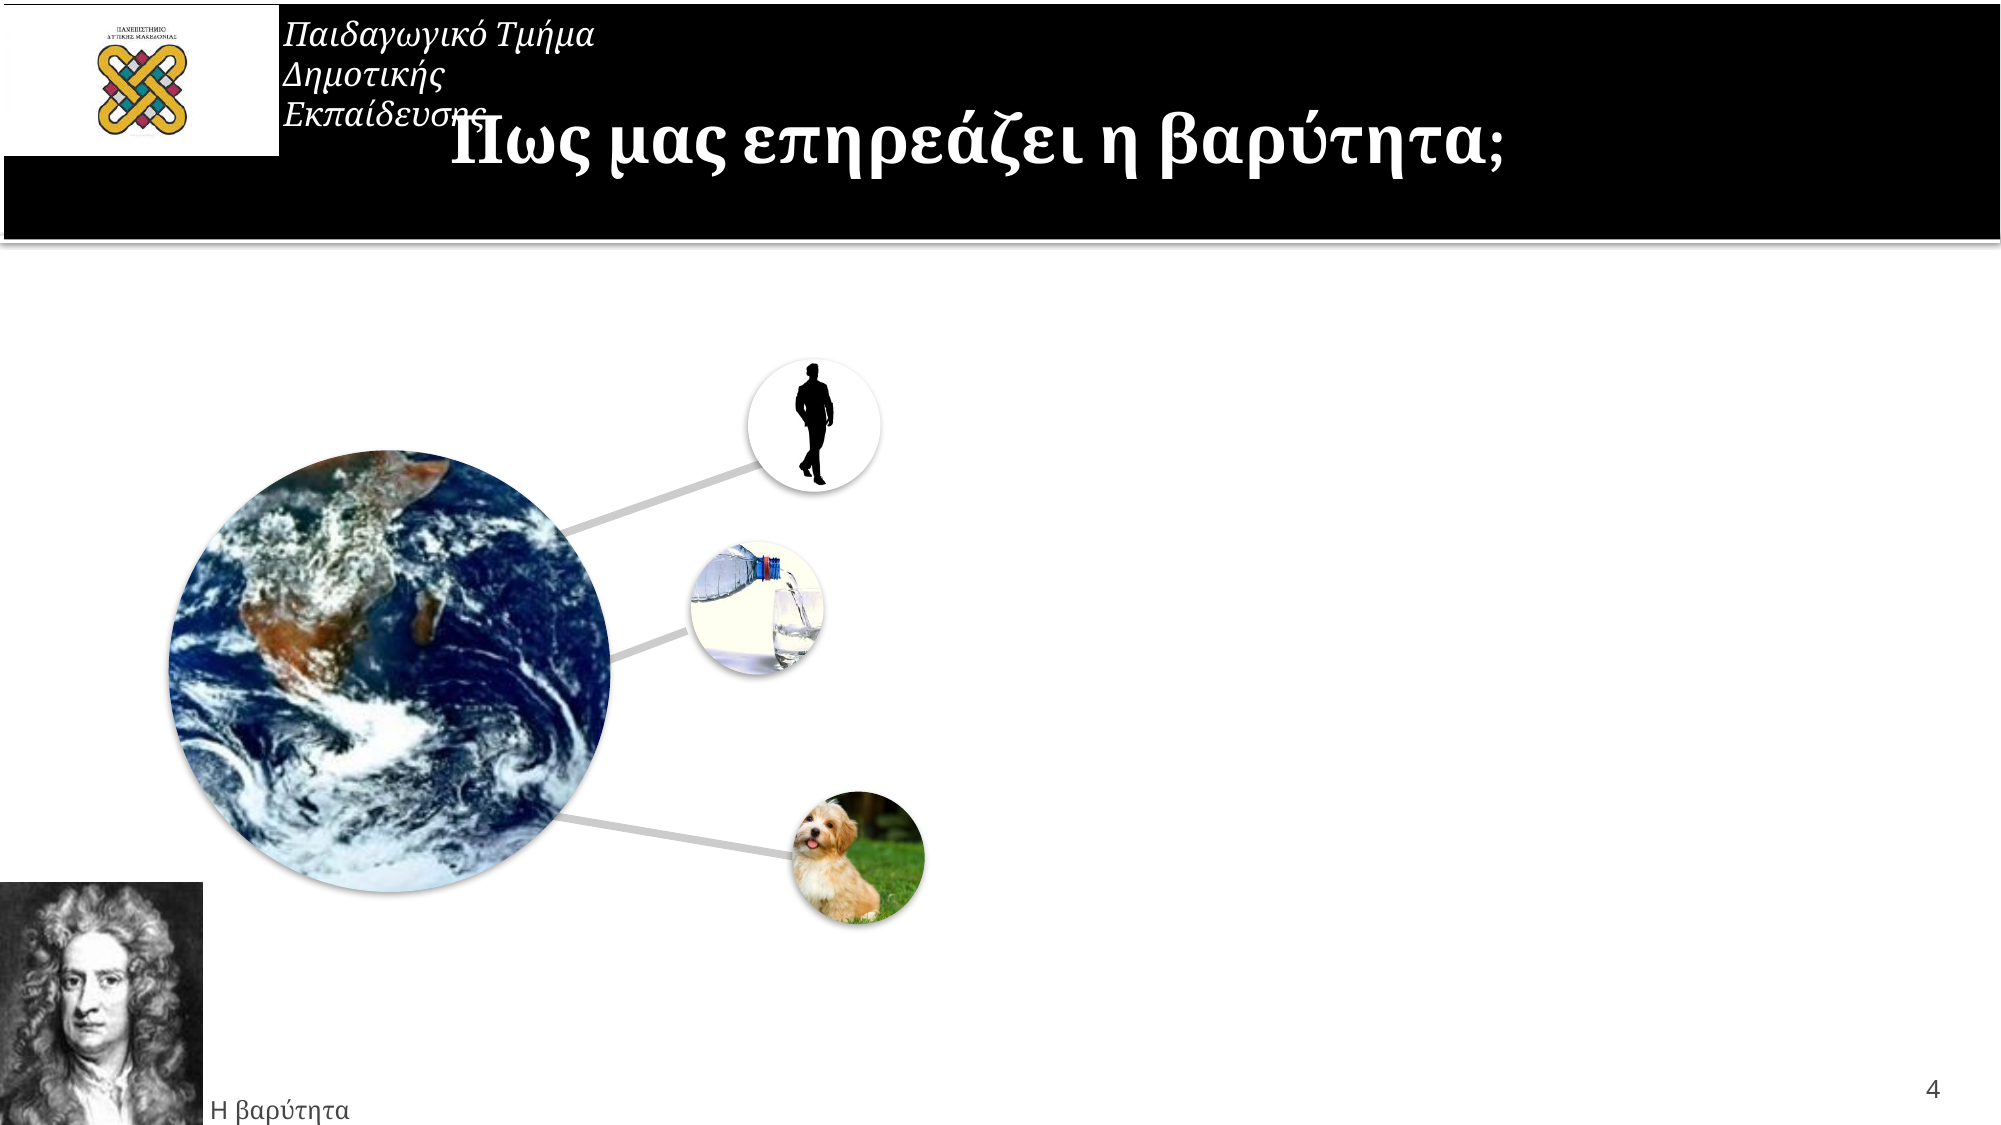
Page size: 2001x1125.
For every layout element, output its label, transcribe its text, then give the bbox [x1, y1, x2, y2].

picture [4, 5, 279, 156]
footer Η βαρύτητα [202, 1080, 1407, 1125]
slide_number 4 [1794, 1062, 1955, 1108]
picture [0, 882, 203, 1125]
title Πως μας επηρεάζει η βαρύτητα; [74, 34, 1875, 240]
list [99, 290, 984, 1050]
